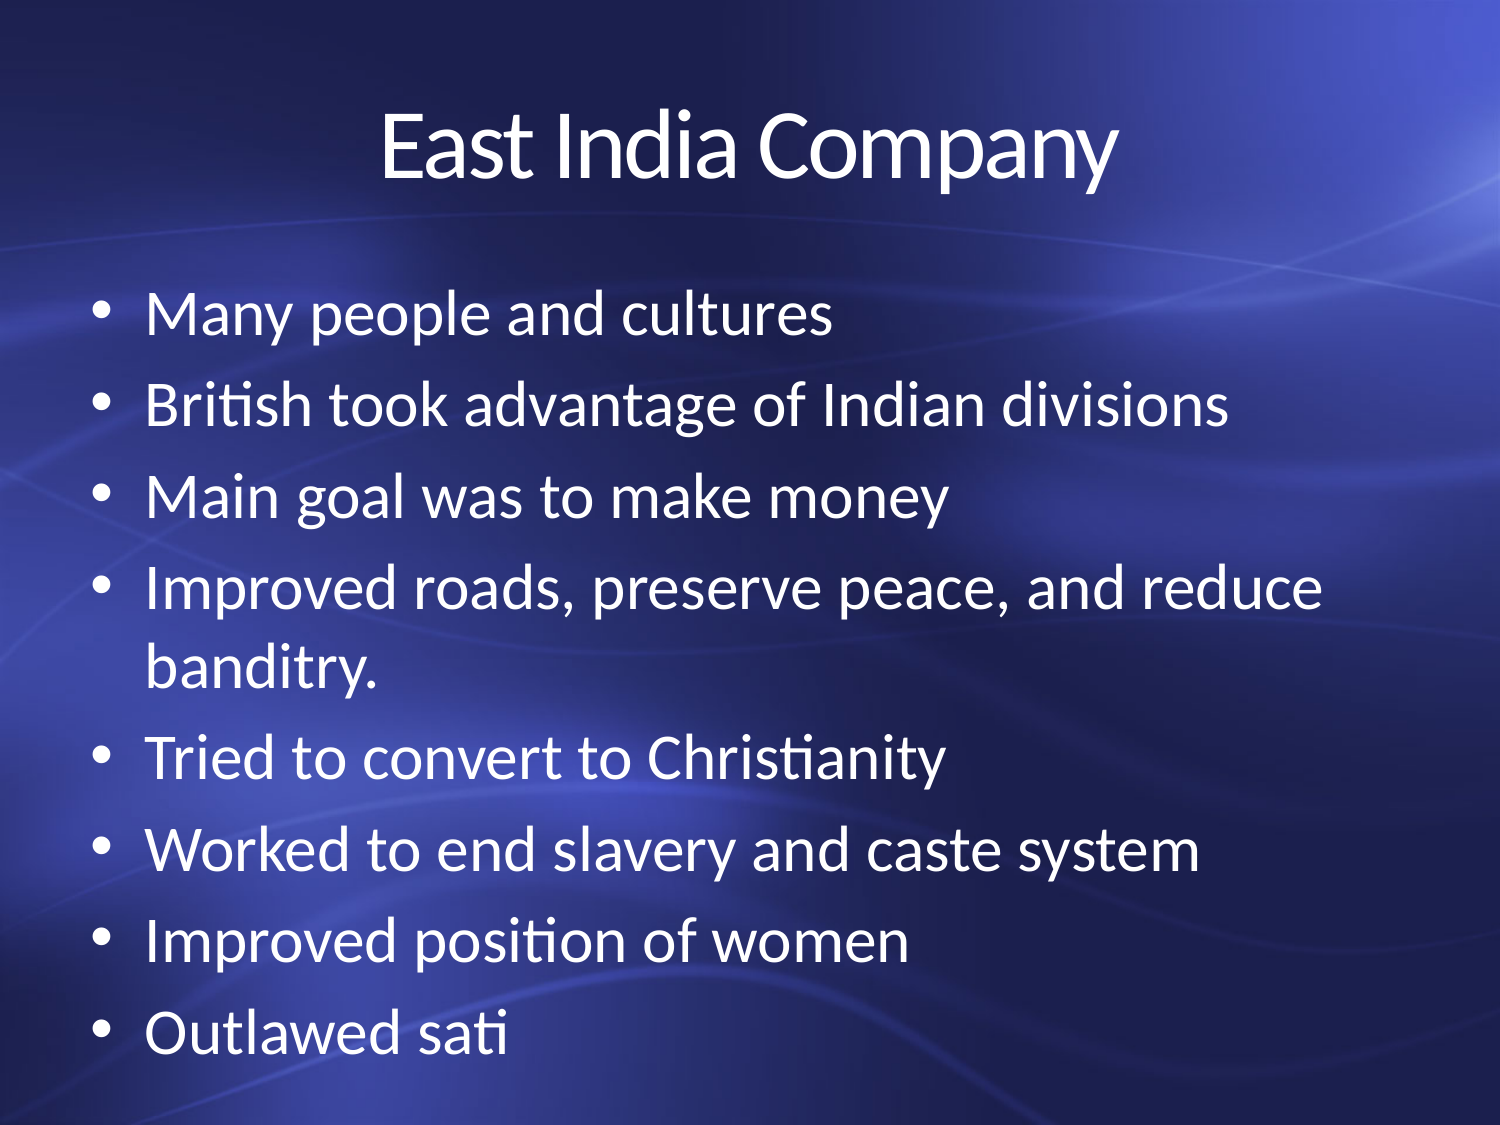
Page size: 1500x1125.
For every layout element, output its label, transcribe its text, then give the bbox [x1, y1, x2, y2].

title East India Company [75, 45, 1425, 233]
list Many people and cultures British took advantage of Indian divisions Main goal was to make money Improved roads, preserve peace, and reduce banditry. Tried to convert to Christianity Worked to end slavery and caste system Improved position of women Outlawed sati [75, 262, 1425, 1075]
picture [0, 0, 1500, 1125]
